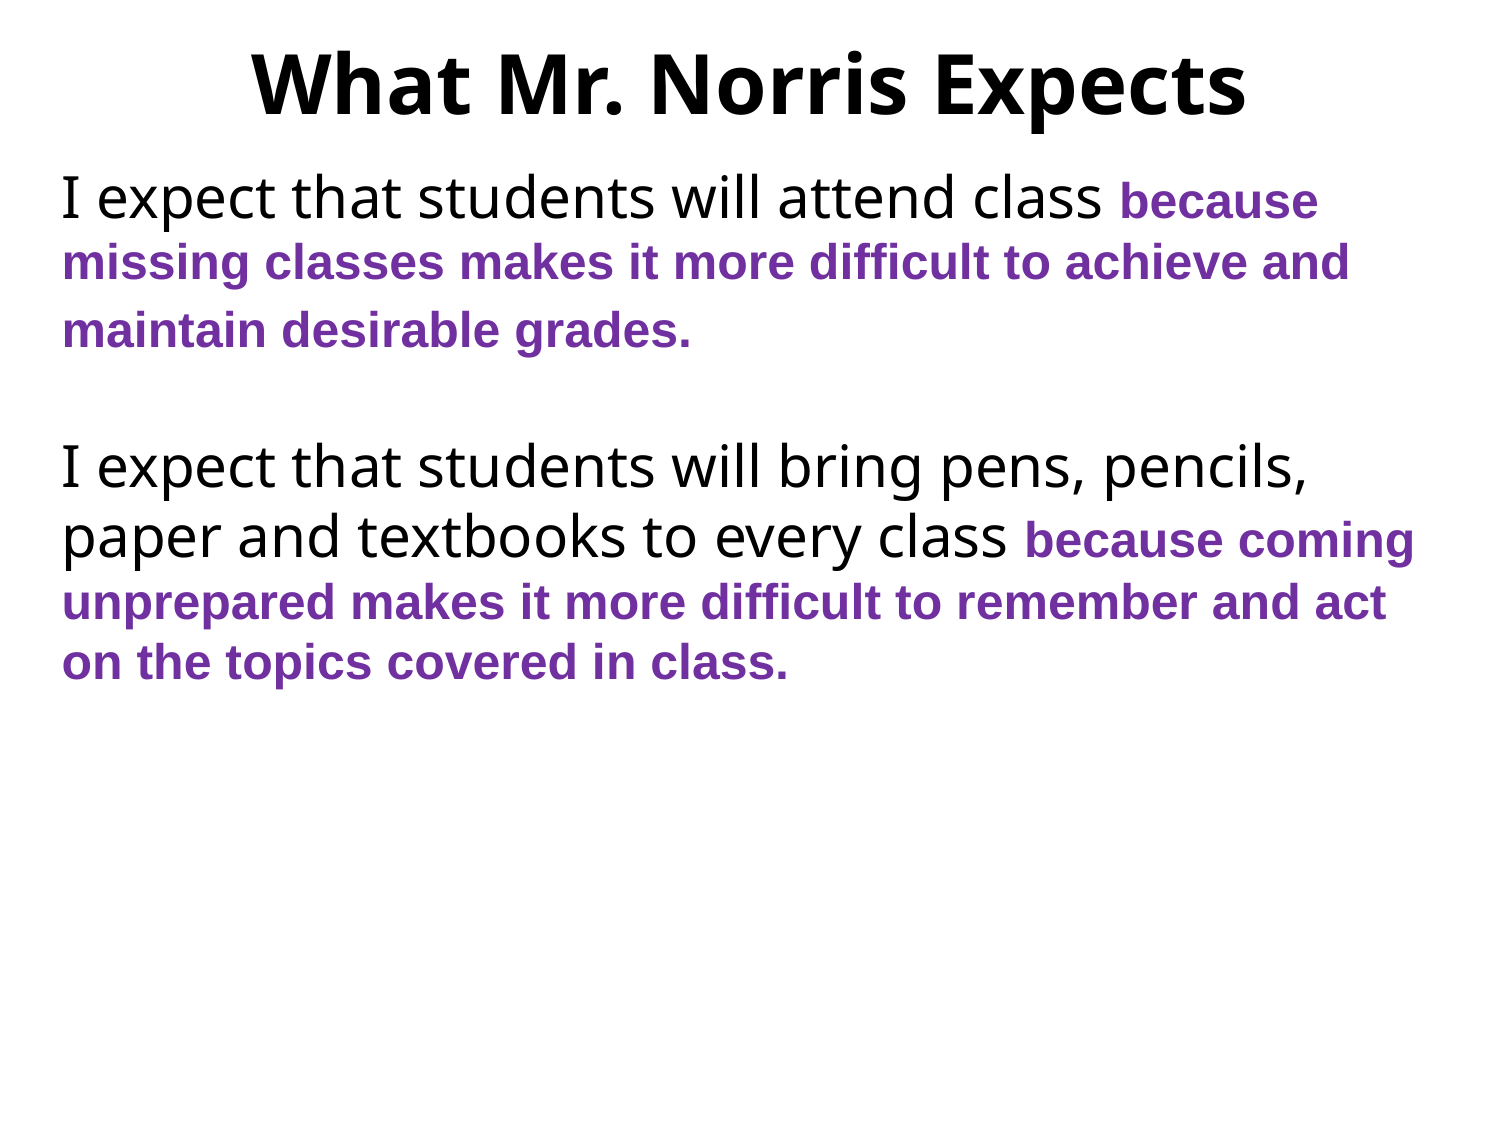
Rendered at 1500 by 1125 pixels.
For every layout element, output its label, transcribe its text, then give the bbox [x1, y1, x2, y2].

text_box I expect that students will attend class because missing classes makes it more difficult to achieve and maintain desirable grades. I expect that students will bring pens, pencils, paper and textbooks to every class because coming unprepared makes it more difficult to remember and act on the topics covered in class. [46, 152, 1442, 767]
text_box What Mr. Norris Expects [0, 23, 1500, 139]
